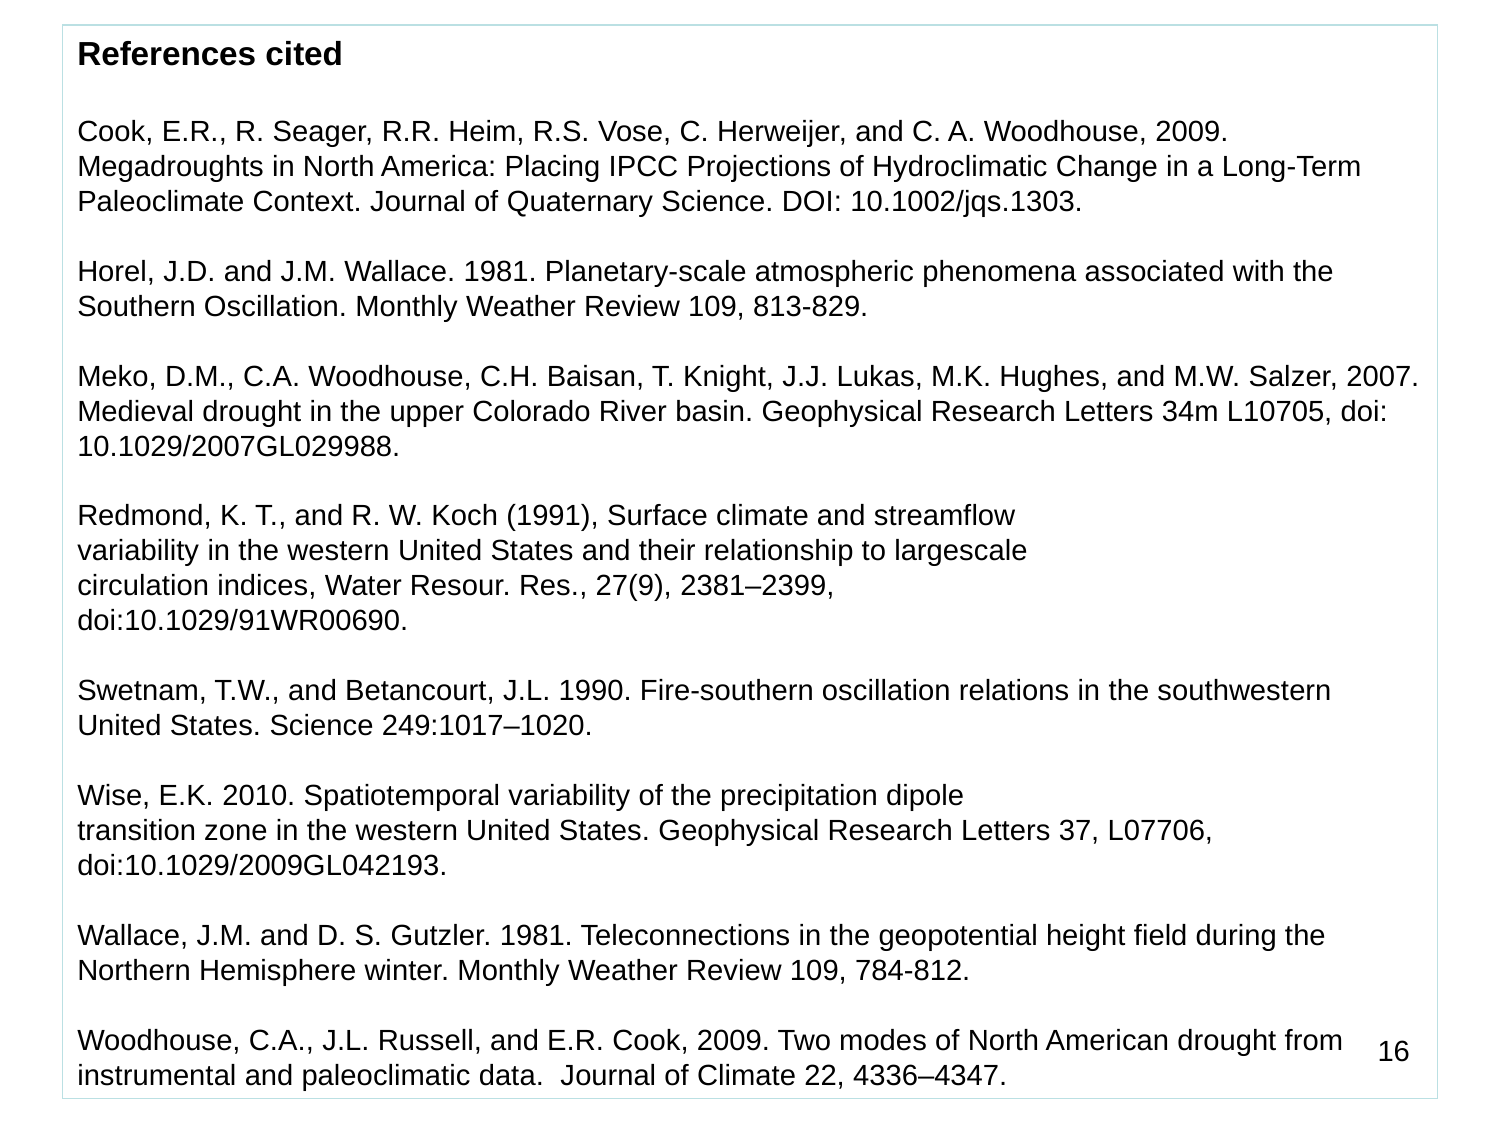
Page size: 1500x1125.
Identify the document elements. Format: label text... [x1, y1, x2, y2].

slide_number 16 [1074, 1024, 1426, 1103]
text_box References cited Cook, E.R., R. Seager, R.R. Heim, R.S. Vose, C. Herweijer, and C. A. Woodhouse, 2009. Megadroughts in North America: Placing IPCC Projections of Hydroclimatic Change in a Long-Term Paleoclimate Context. Journal of Quaternary Science. DOI: 10.1002/jqs.1303. Horel, J.D. and J.M. Wallace. 1981. Planetary-scale atmospheric phenomena associated with the Southern Oscillation. Monthly Weather Review 109, 813-829. Meko, D.M., C.A. Woodhouse, C.H. Baisan, T. Knight, J.J. Lukas, M.K. Hughes, and M.W. Salzer, 2007. Medieval drought in the upper Colorado River basin. Geophysical Research Letters 34m L10705, doi: 10.1029/2007GL029988. Redmond, K. T., and R. W. Koch (1991), Surface climate and streamflow variability in the western United States and their relationship to largescale circulation indices, Water Resour. Res., 27(9), 2381–2399, doi:10.1029/91WR00690. Swetnam, T.W., and Betancourt, J.L. 1990. Fire-southern oscillation relations in the southwestern United States. Science 249:1017–1020. Wise, E.K. 2010. Spatiotemporal variability of the precipitation dipole transition zone in the western United States. Geophysical Research Letters 37, L07706, doi:10.1029/2009GL042193. Wallace, J.M. and D. S. Gutzler. 1981. Teleconnections in the geopotential height field during the Northern Hemisphere winter. Monthly Weather Review 109, 784-812. Woodhouse, C.A., J.L. Russell, and E.R. Cook, 2009. Two modes of North American drought from instrumental and paleoclimatic data. Journal of Climate 22, 4336–4347. [62, 24, 1438, 1099]
